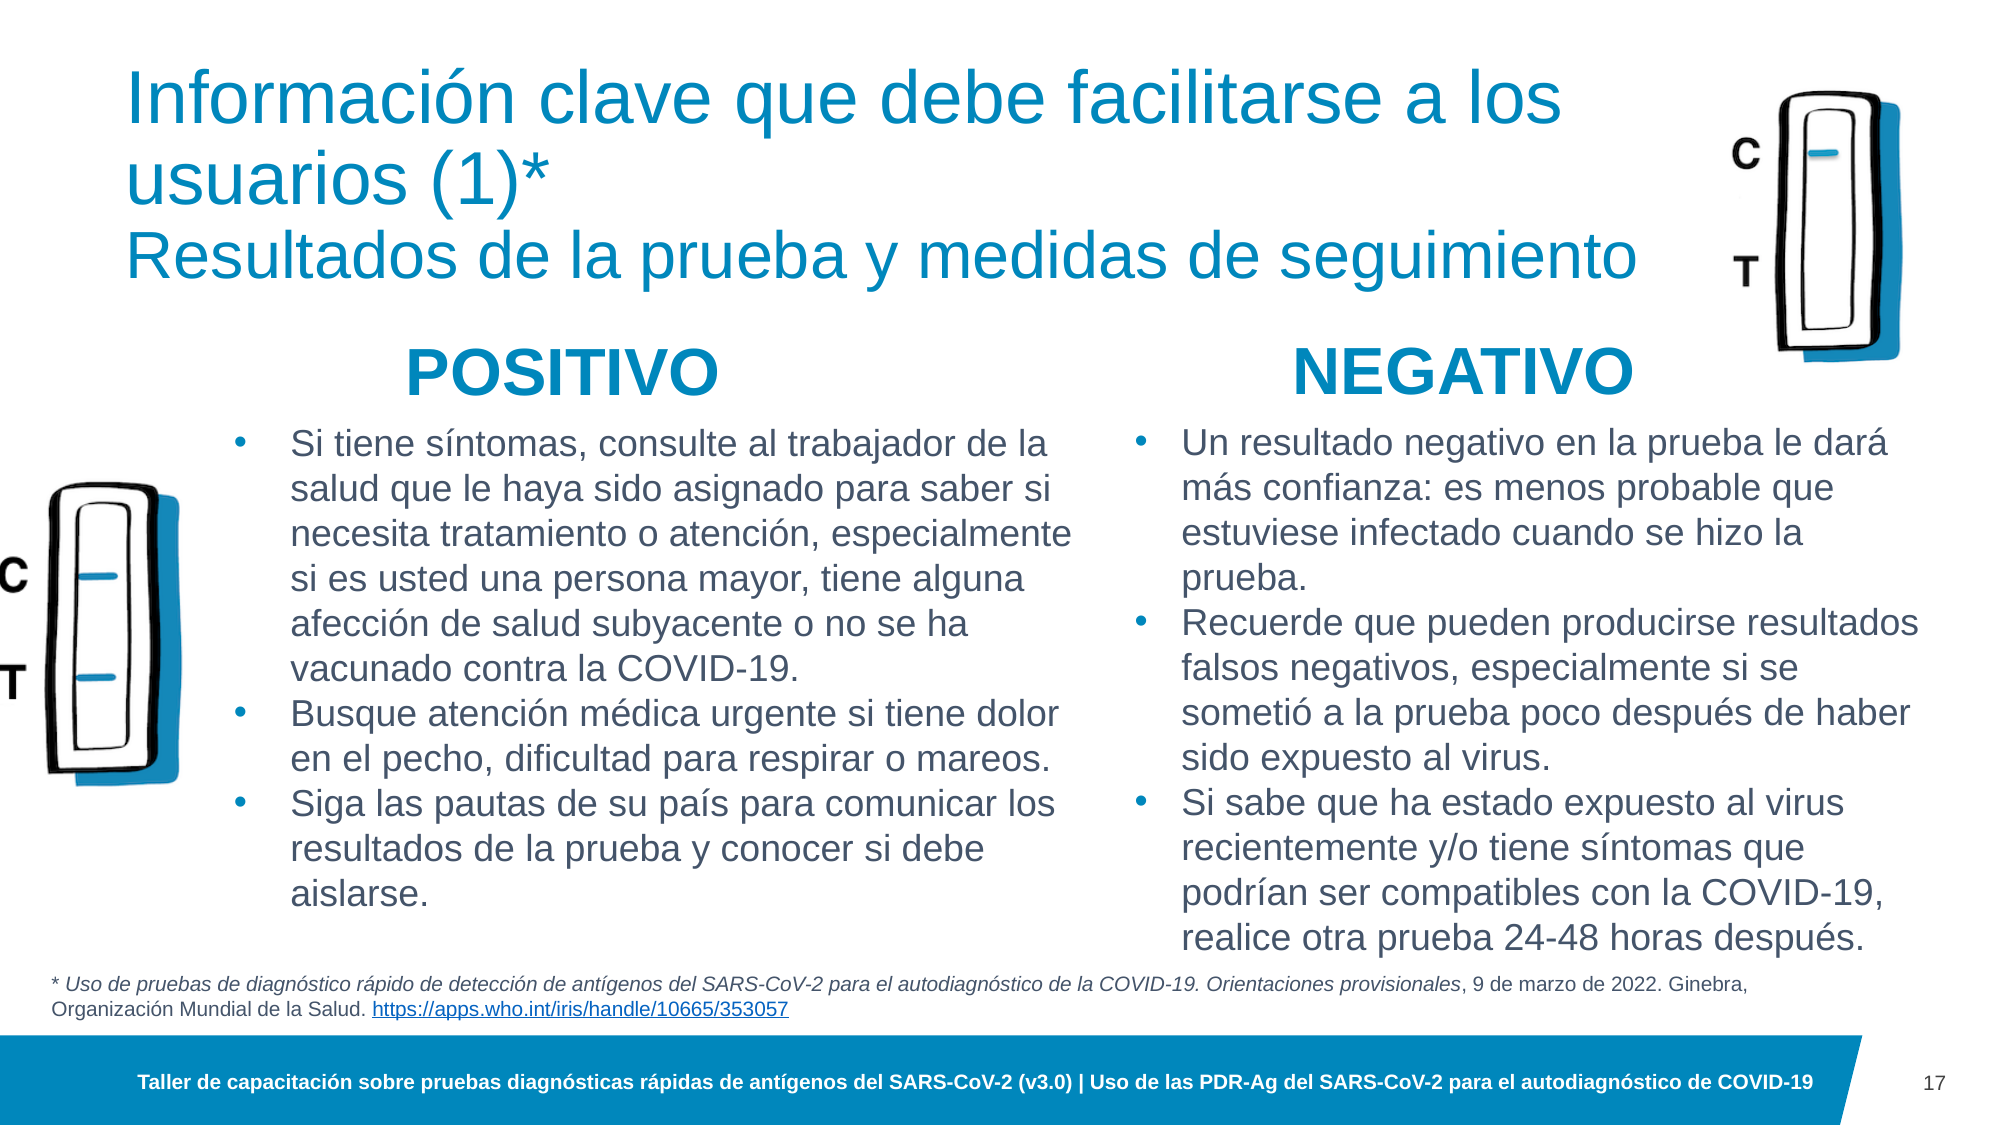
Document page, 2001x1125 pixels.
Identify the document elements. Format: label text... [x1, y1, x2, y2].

text_box Un resultado negativo en la prueba le dará más confianza: es menos probable que estuviese infectado cuando se hizo la prueba. Recuerde que pueden producirse resultados falsos negativos, especialmente si se sometió a la prueba poco después de haber sido expuesto al virus. Si sabe que ha estado expuesto al virus recientemente y/o tiene síntomas que podrían ser compatibles con la COVID-19, realice otra prueba 24-48 horas después. [1119, 411, 1952, 966]
text_box Si tiene síntomas, consulte al trabajador de la salud que le haya sido asignado para saber si necesita tratamiento o atención, especialmente si es usted una persona mayor, tiene alguna afección de salud subyacente o no se ha vacunado contra la COVID-19. Busque atención médica urgente si tiene dolor en el pecho, dificultad para respirar o mareos. Siga las pautas de su país para comunicar los resultados de la prueba y conocer si debe aislarse. [219, 411, 1091, 922]
picture [1690, 74, 1955, 393]
title Información clave que debe facilitarse a los usuarios (1)* Resultados de la prueba y medidas de seguimiento [125, 138, 1685, 294]
text_box NEGATIVO [1277, 320, 1652, 411]
picture [0, 447, 235, 833]
slide_number 17 [1862, 1035, 1947, 1125]
text_box POSITIVO [391, 321, 736, 416]
text_box * Uso de pruebas de diagnóstico rápido de detección de antígenos del SARS-CoV-2 para el autodiagnóstico de la COVID-19. Orientaciones provisionales, 9 de marzo de 2022. Ginebra, Organización Mundial de la Salud. https://apps.who.int/iris/handle/10665/353057 [36, 962, 1778, 1053]
footer Taller de capacitación sobre pruebas diagnósticas rápidas de antígenos del SARS-CoV-2 (v3.0) | Uso de las PDR-Ag del SARS-CoV-2 para el autodiagnóstico de COVID-19 [137, 1039, 1879, 1122]
